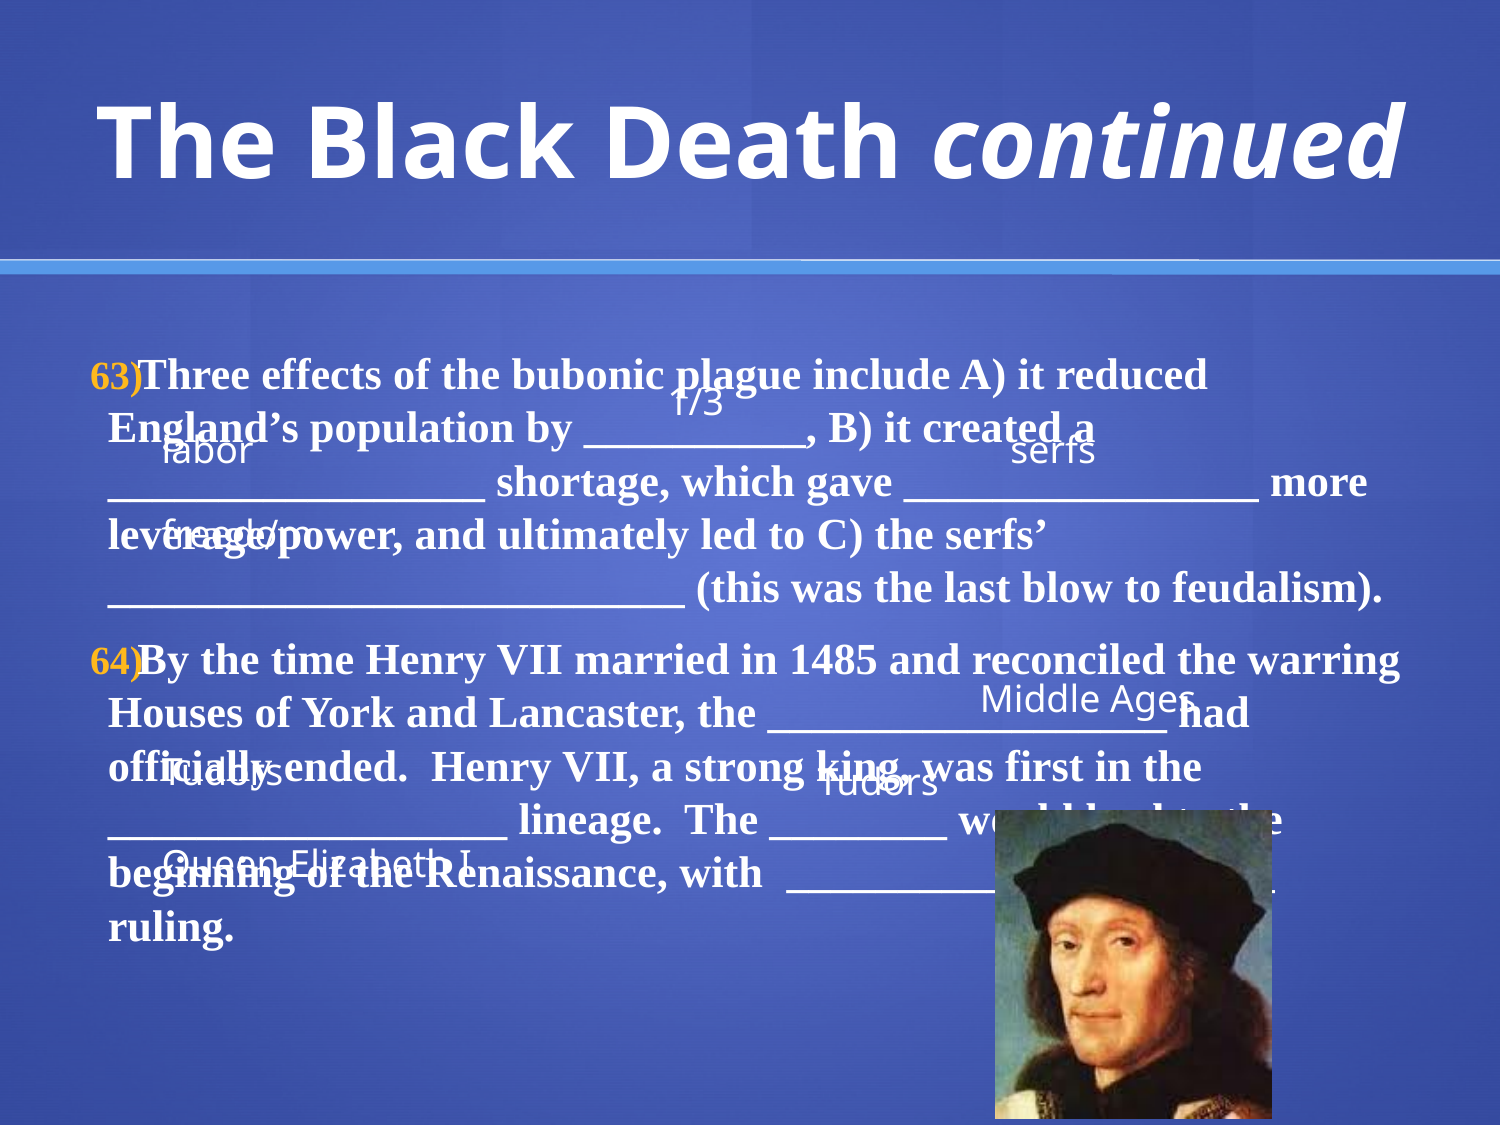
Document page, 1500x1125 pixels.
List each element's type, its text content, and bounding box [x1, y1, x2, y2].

text_box freedom [146, 502, 582, 563]
text_box labor [146, 418, 402, 479]
list Three effects of the bubonic plague include A) it reduced England’s population by __________, B) it created a _________________ shortage, which gave ________________ more leverage/power, and ultimately led to C) the serfs’ __________________________ (this was the last blow to feudalism). By the time Henry VII married in 1485 and reconciled the warring Houses of York and Lancaster, the __________________ had officially ended. Henry VII, a strong king, was first in the __________________ lineage. The ________ would lead to the beginning of the Renaissance, with ______________________ ruling. [75, 337, 1425, 988]
text_box Tudors [802, 750, 1119, 810]
text_box Middle Ages [964, 668, 1395, 728]
text_box serfs [995, 418, 1272, 479]
text_box Queen Elizabeth I [146, 832, 653, 892]
title The Black Death continued [75, 45, 1425, 233]
text_box 1/3 [652, 370, 806, 431]
picture [994, 809, 1273, 1120]
text_box Tudors [147, 740, 512, 801]
